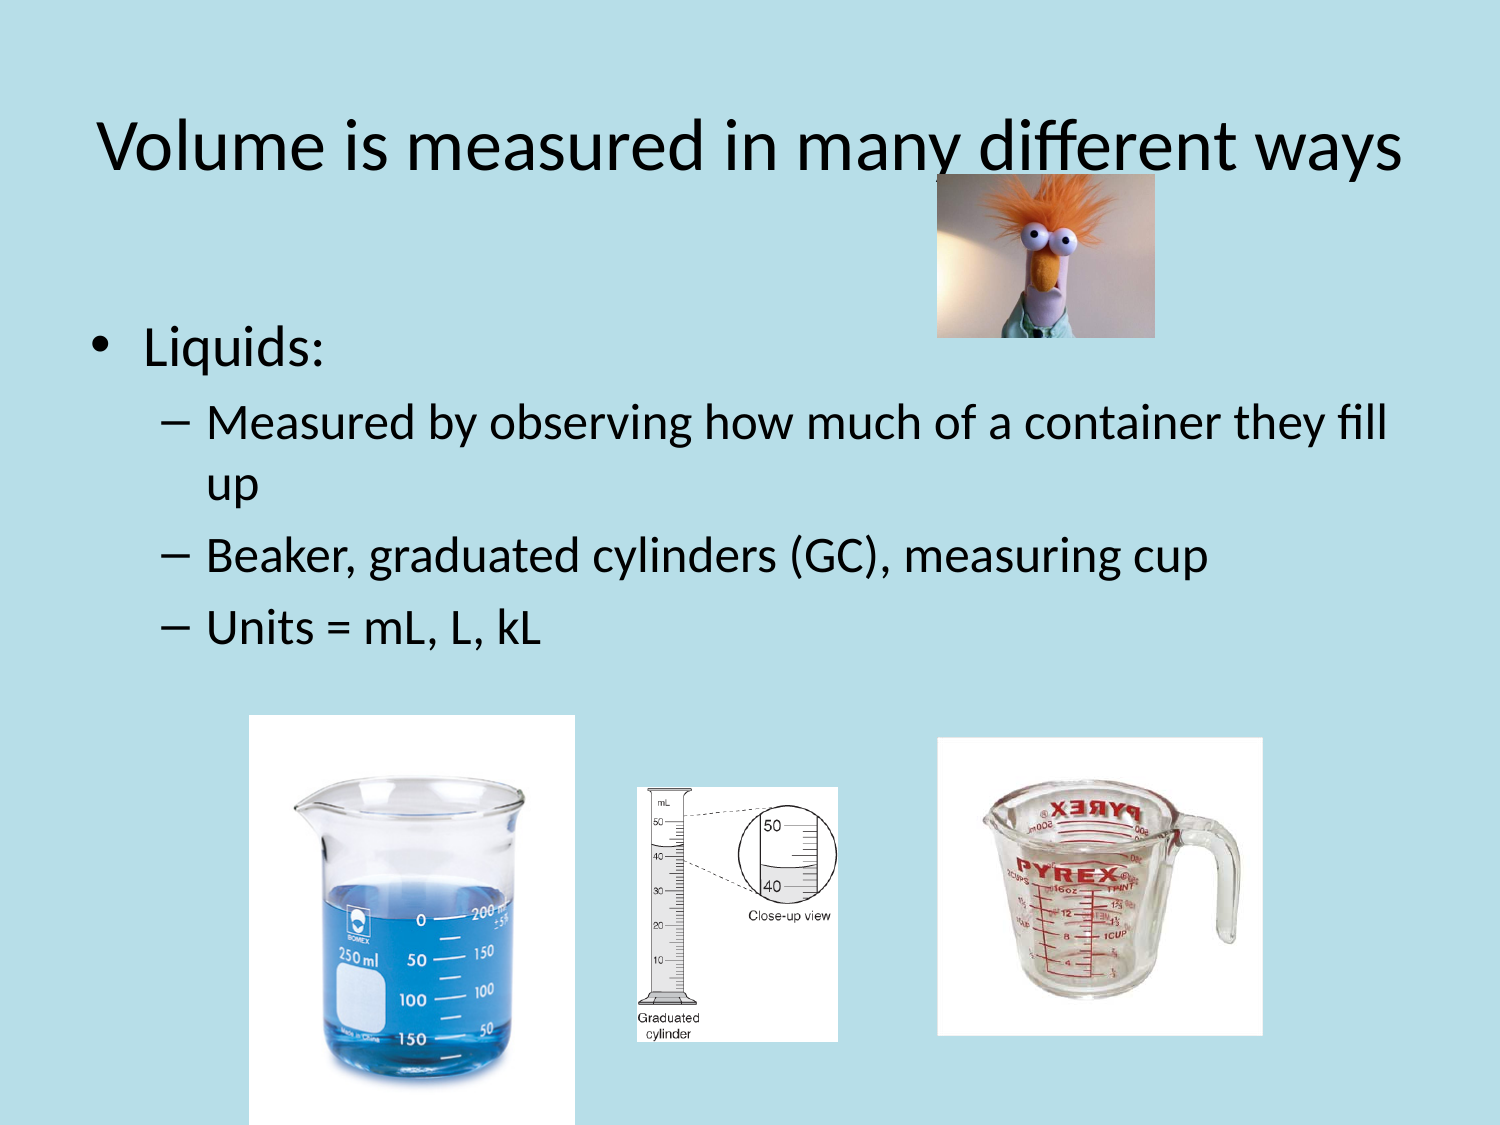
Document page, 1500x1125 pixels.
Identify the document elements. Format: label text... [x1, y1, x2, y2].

picture [937, 737, 1263, 1036]
picture [937, 174, 1155, 338]
list Liquids: Measured by observing how much of a container they fill up Beaker, graduated cylinders (GC), measuring cup Units = mL, L, kL [75, 299, 1425, 663]
picture [249, 715, 576, 1125]
title Volume is measured in many different ways [75, 45, 1425, 299]
picture [637, 787, 838, 1043]
